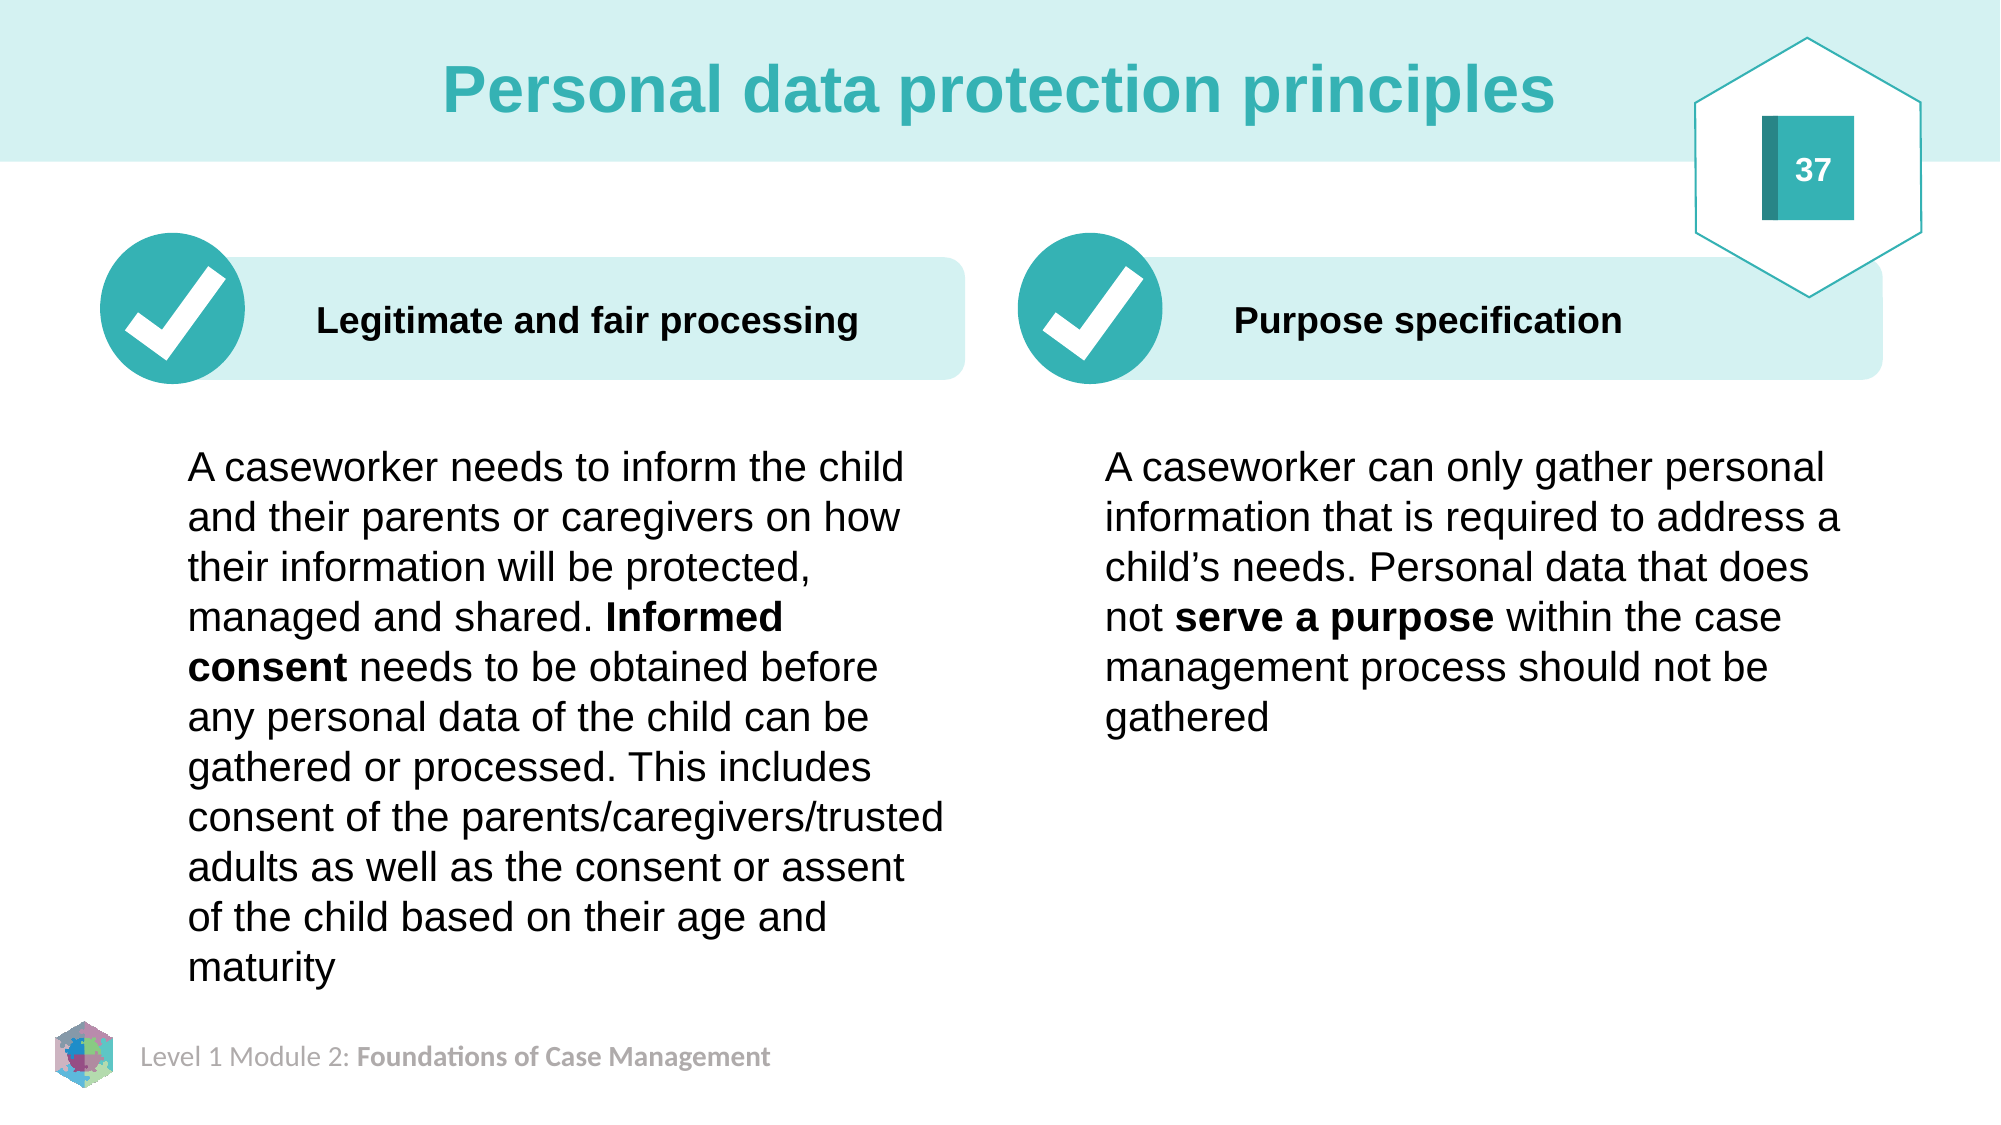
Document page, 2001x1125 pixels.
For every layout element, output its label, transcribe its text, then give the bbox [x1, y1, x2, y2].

title Personal data protection principles [137, 19, 1863, 163]
text_box Legitimate and fair processing [245, 256, 967, 381]
text_box Purpose specification [1163, 256, 1884, 381]
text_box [1677, 55, 1939, 280]
picture [55, 1021, 113, 1088]
text_box A caseworker needs to inform the child and their parents or caregivers on how their information will be protected, managed and shared. Informed consent needs to be obtained before any personal data of the child can be gathered or processed. This includes consent of the parents/caregivers/trusted adults as well as the consent or assent of the child based on their age and maturity [172, 431, 966, 997]
text_box A caseworker can only gather personal information that is required to address a child’s needs. Personal data that does not serve a purpose within the case management process should not be gathered [1090, 431, 1883, 747]
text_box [100, 232, 245, 385]
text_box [1017, 232, 1163, 385]
